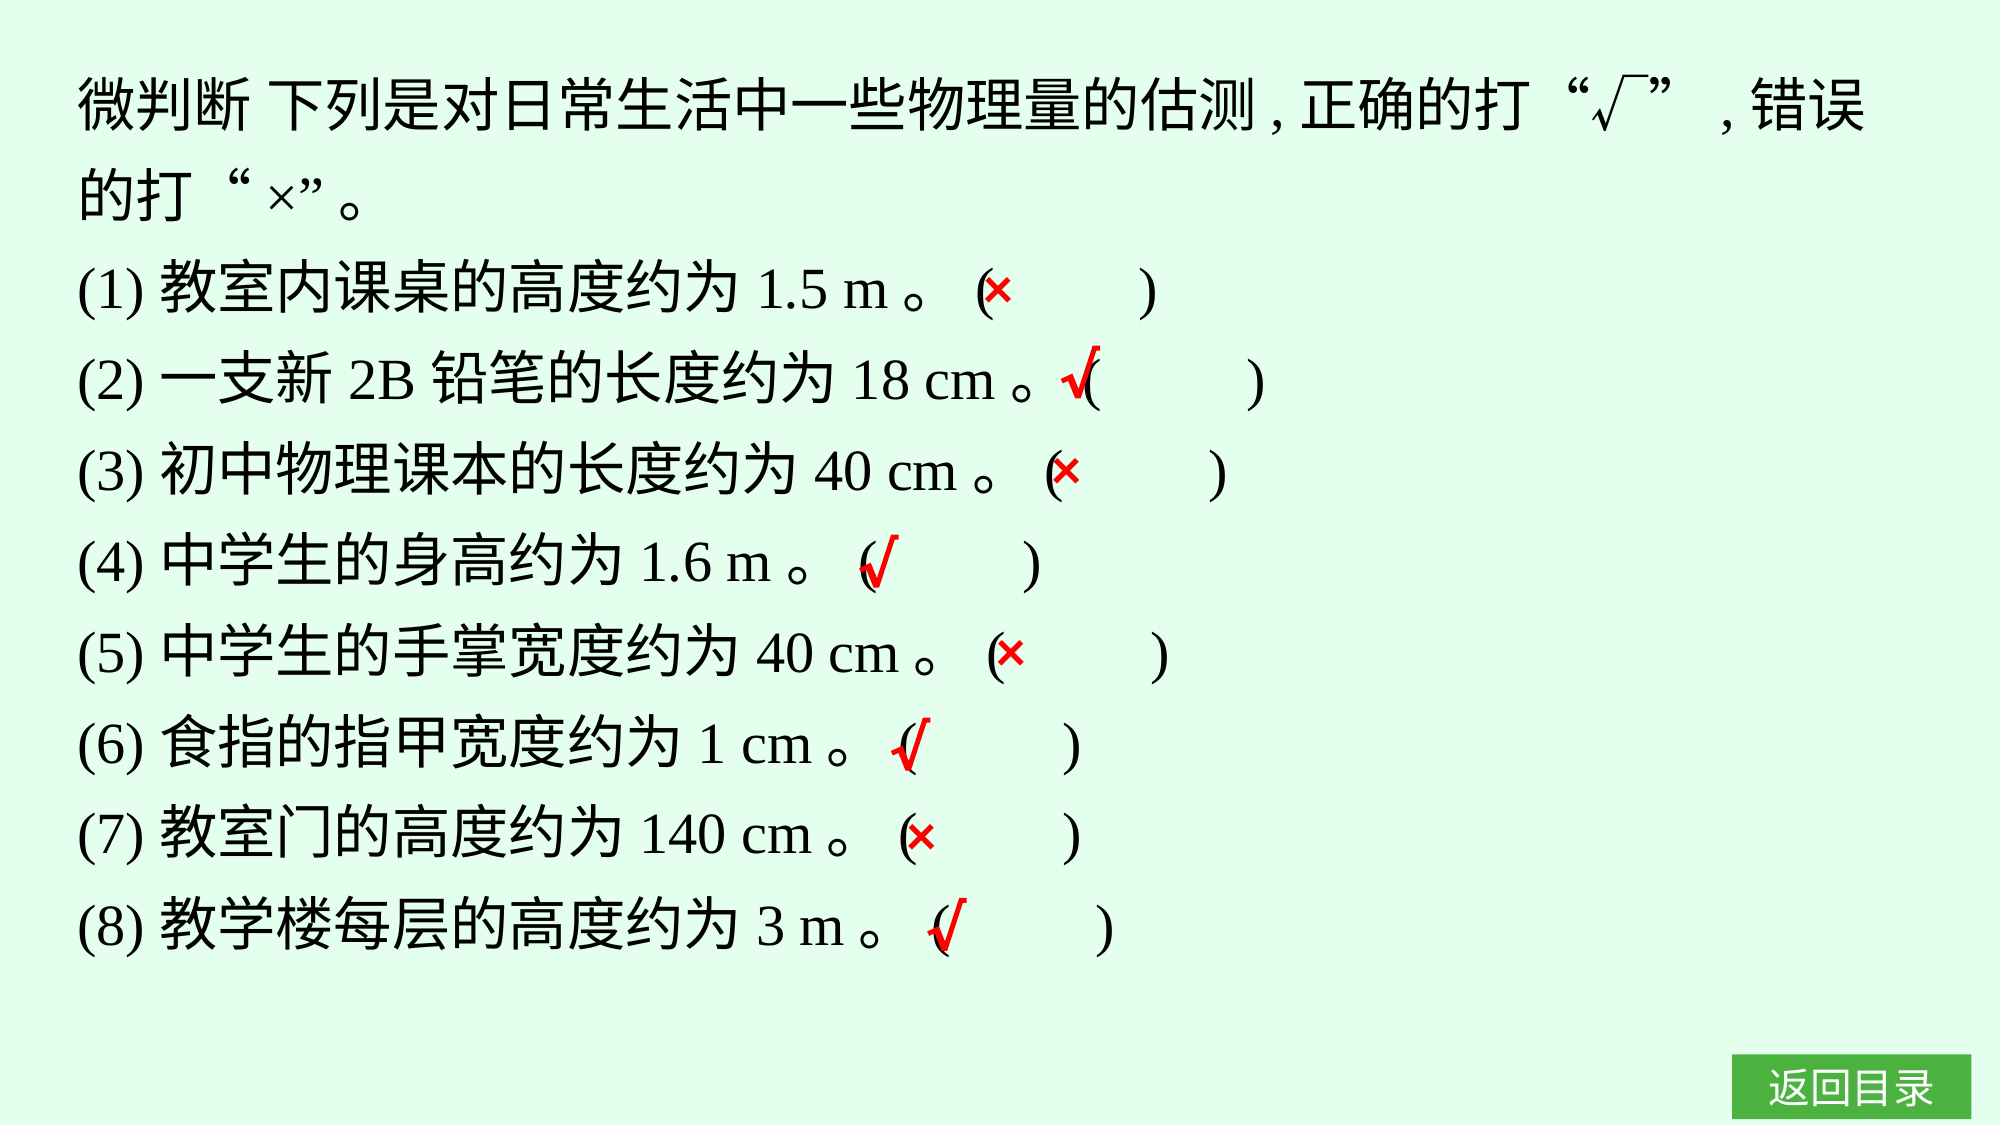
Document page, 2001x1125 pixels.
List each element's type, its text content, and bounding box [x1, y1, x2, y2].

text_box √ [909, 865, 979, 964]
text_box × [981, 591, 1041, 691]
text_box × [892, 775, 951, 875]
text_box × [1037, 410, 1096, 509]
text_box √ [872, 684, 942, 784]
text_box 微判断 下列是对日常生活中一些物理量的估测,正确的打“√”,错误的打“×”。 (1)教室内课桌的高度约为1.5 m。( ) (2)一支新2B铅笔的长度约为18 cm。( ) (3)初中物理课本的长度约为40 cm。( ) (4)中学生的身高约为1.6 m。( ) (5)中学生的手掌宽度约为40 cm。( ) (6)食指的指甲宽度约为1 cm。( ) (7)教室门的高度约为140 cm。( ) (8)教学楼每层的高度约为3 m。( ) [62, 39, 1938, 964]
text_box √ [1042, 312, 1112, 412]
text_box × [968, 228, 1028, 328]
text_box √ [840, 501, 910, 601]
